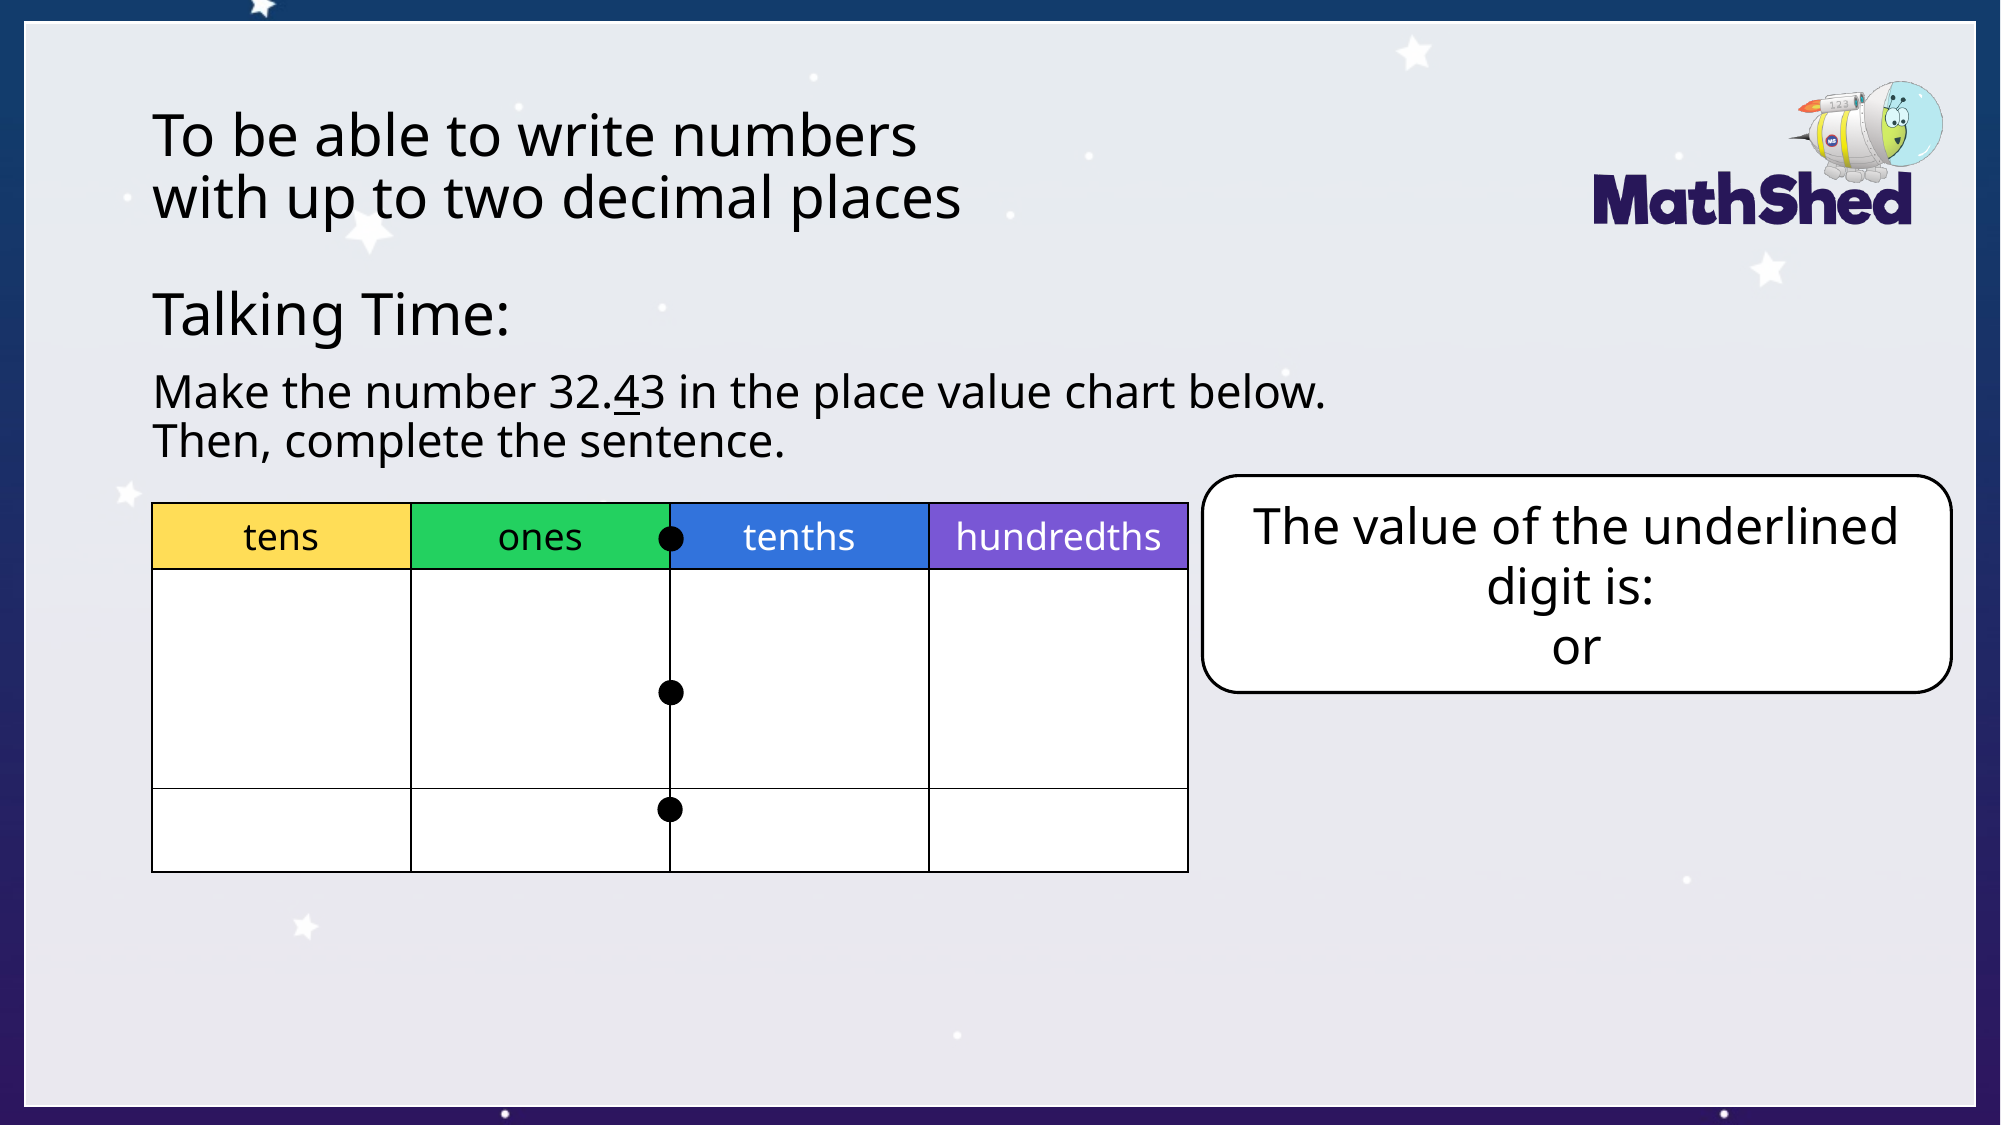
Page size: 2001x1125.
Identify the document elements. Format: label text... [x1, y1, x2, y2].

title To be able to write numbers with up to two decimal places [137, 59, 1578, 277]
table_cell [412, 570, 669, 788]
table_header tenths [671, 504, 928, 568]
list Talking Time: Make the number 32.43 in the place value chart below. Then, complete the sentence. [137, 277, 1863, 992]
text_box [658, 526, 684, 552]
table_cell [153, 570, 410, 788]
table_cell [412, 789, 669, 871]
table_header hundredths [930, 504, 1187, 568]
table_cell [671, 789, 928, 871]
table_cell [153, 789, 410, 871]
table_header ones [412, 504, 669, 568]
table_cell [671, 570, 928, 788]
picture [0, 0, 2001, 1125]
table_header tens [153, 504, 410, 568]
text_box The value of the underlined digit is: or [1201, 474, 1953, 694]
table_cell [930, 789, 1187, 871]
table_cell [930, 570, 1187, 788]
text_box [658, 679, 684, 706]
text_box [657, 796, 683, 823]
